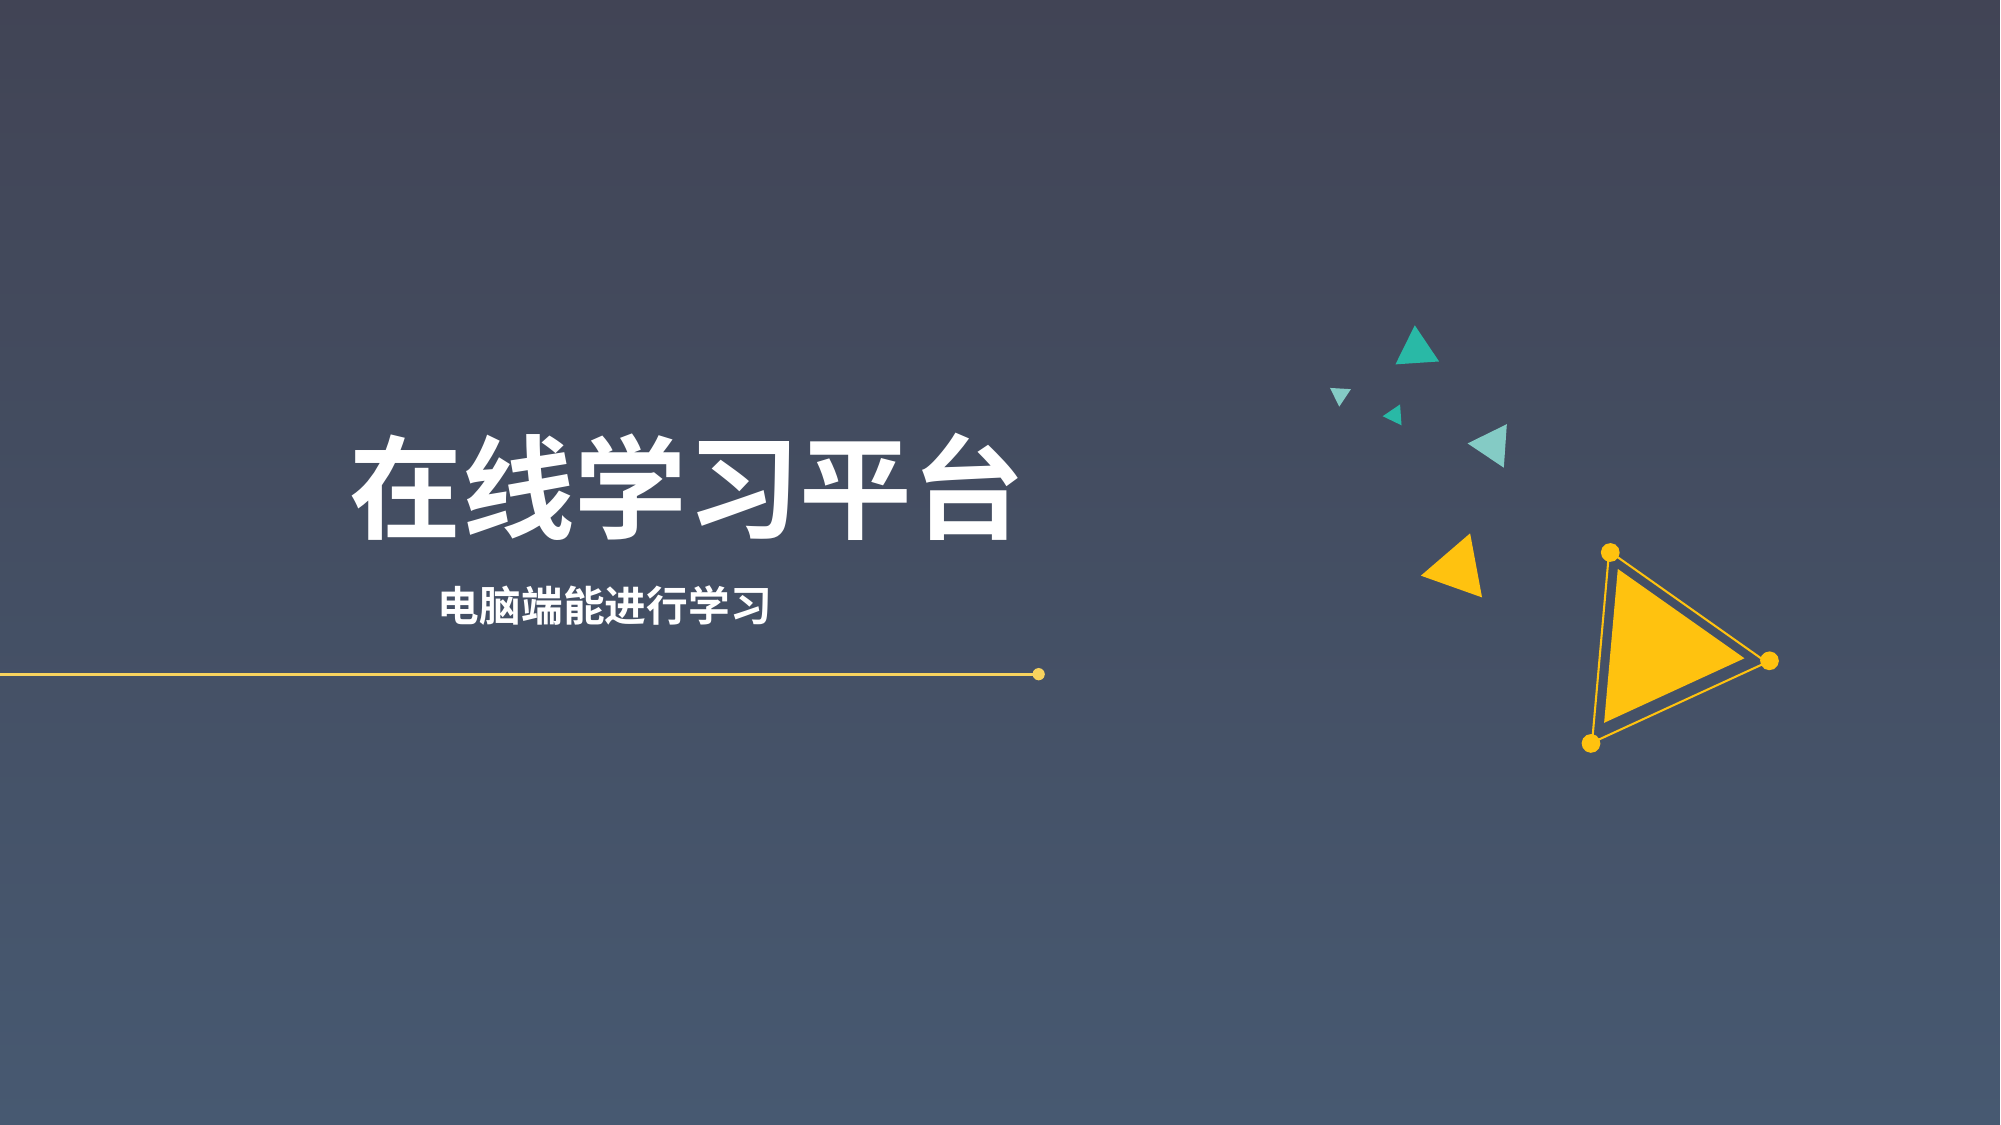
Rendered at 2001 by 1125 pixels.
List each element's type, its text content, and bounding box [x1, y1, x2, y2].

text_box 电脑端能进行学习 [423, 572, 1112, 638]
text_box 在线学习平台 [335, 410, 1200, 561]
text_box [1293, 376, 1802, 730]
